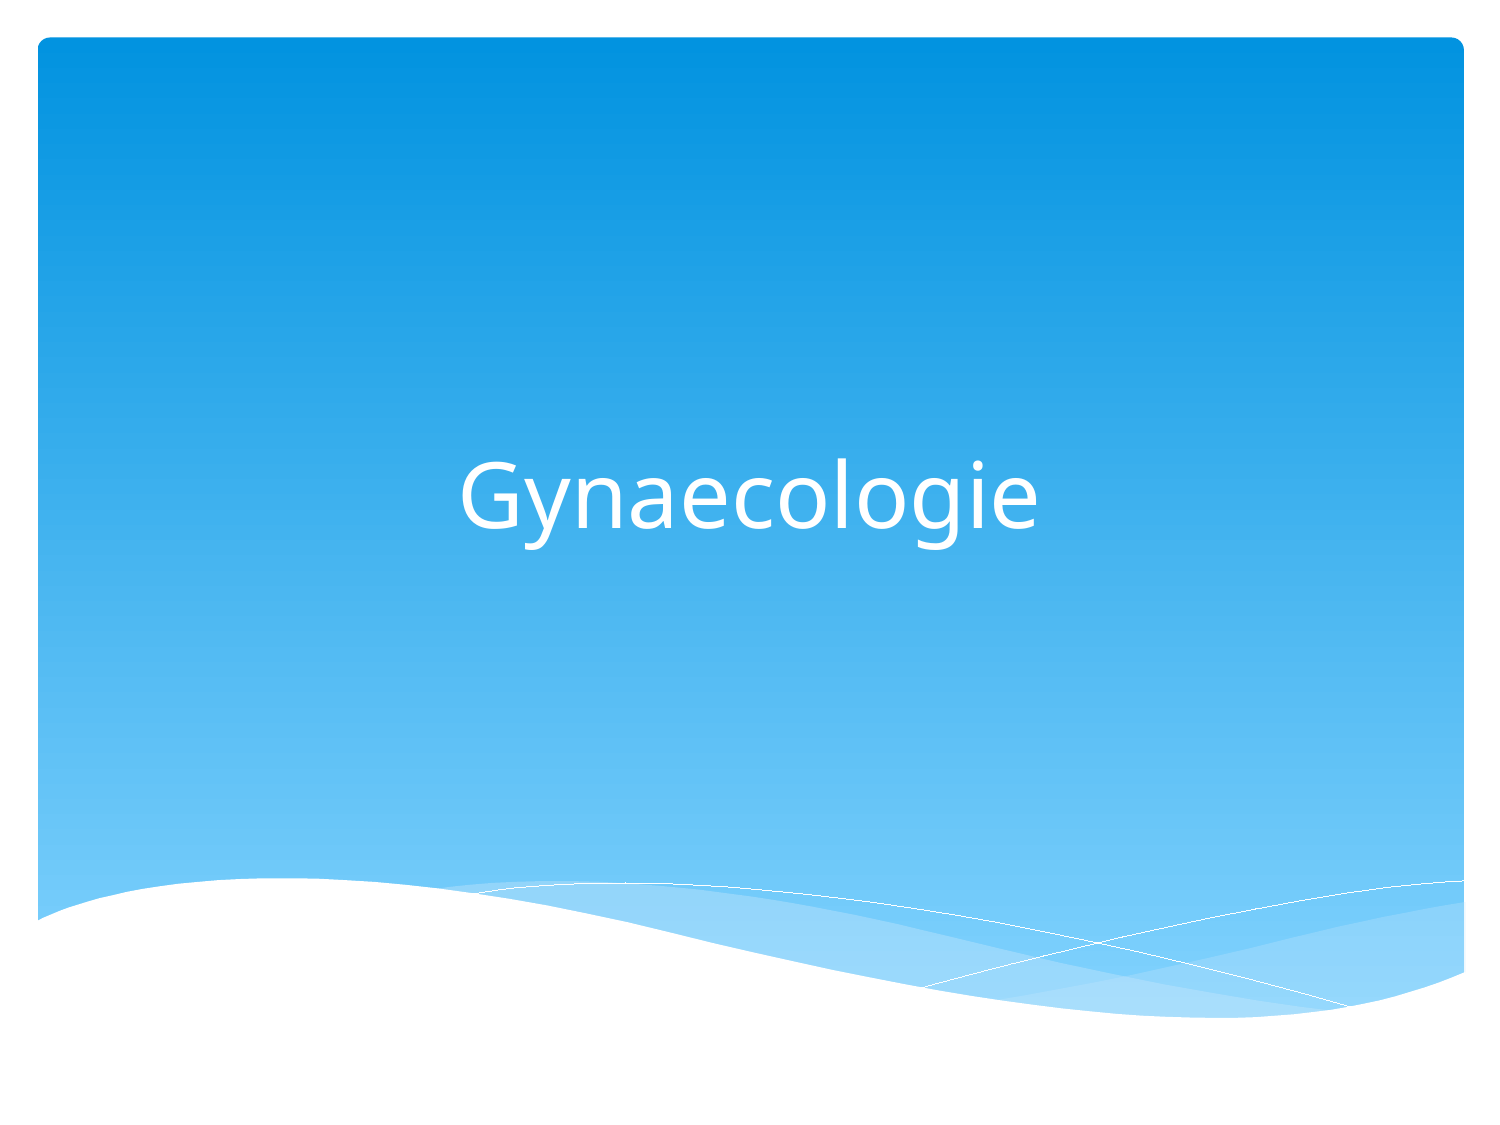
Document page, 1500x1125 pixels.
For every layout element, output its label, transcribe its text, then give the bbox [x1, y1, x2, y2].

title Gynaecologie [112, 262, 1388, 555]
